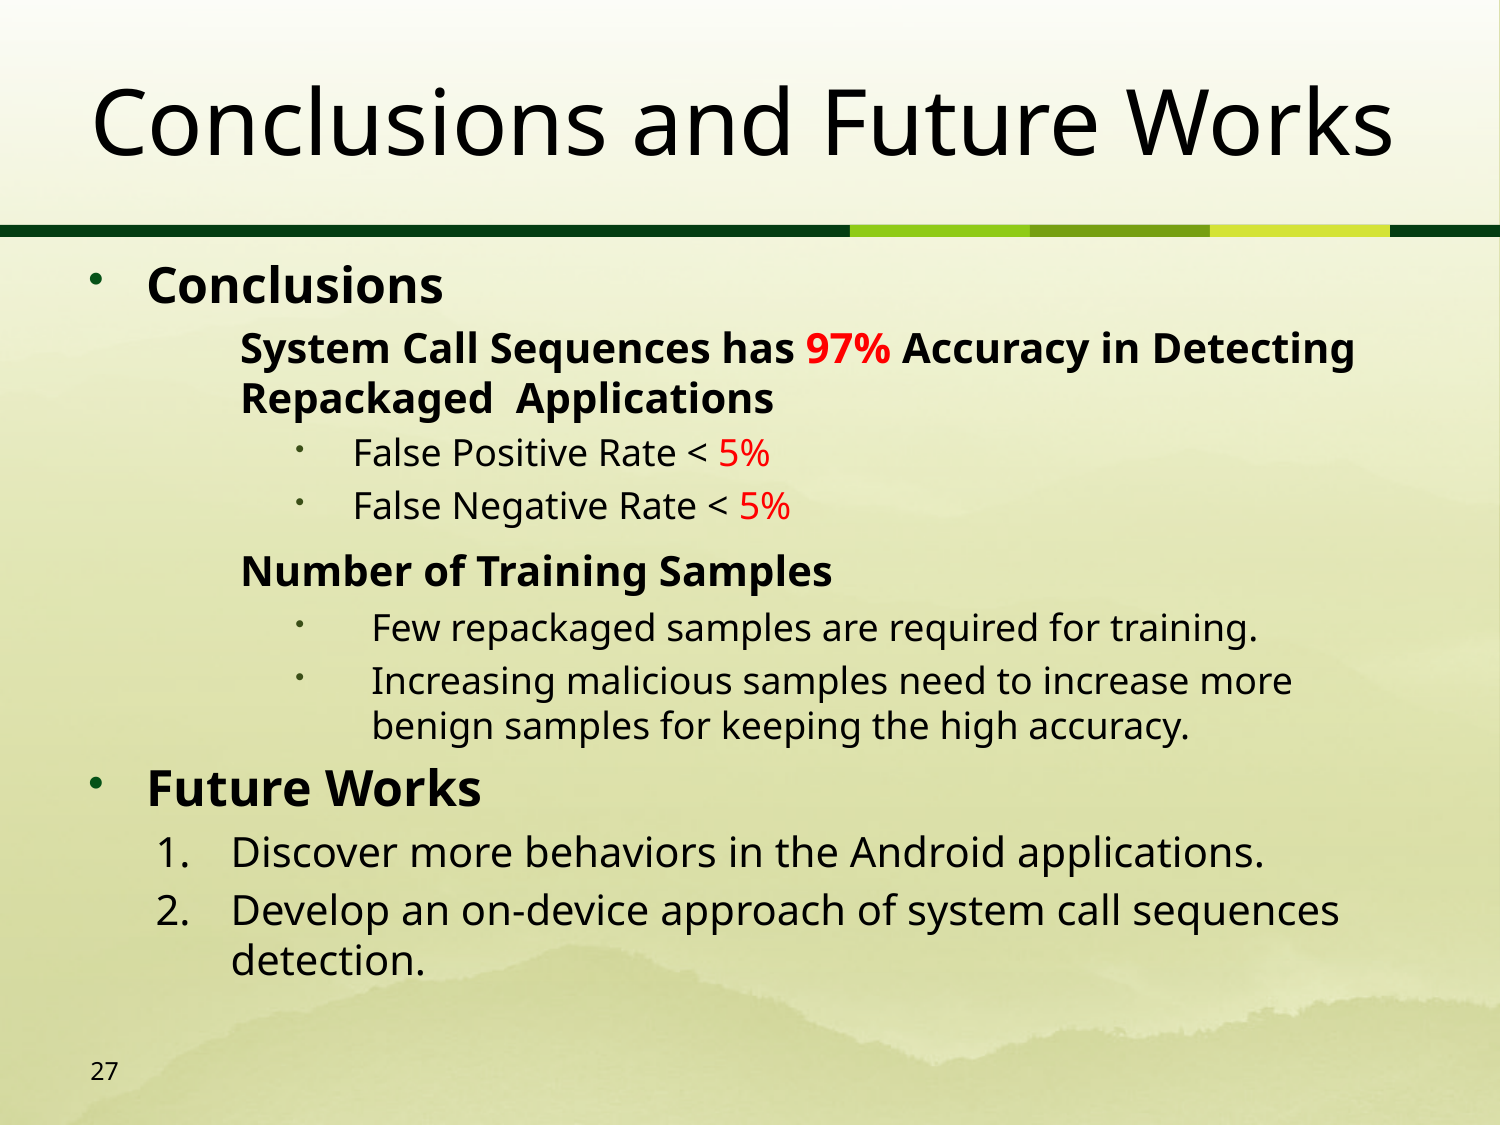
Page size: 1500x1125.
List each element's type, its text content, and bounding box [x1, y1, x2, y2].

slide_number 27 [75, 1042, 426, 1103]
text_box Conclusions System Call Sequences has 97% Accuracy in Detecting Repackaged Applications False Positive Rate < 5% False Negative Rate < 5% Number of Training Samples Few repackaged samples are required for training. Increasing malicious samples need to increase more benign samples for keeping the high accuracy. Future Works Discover more behaviors in the Android applications. Develop an on-device approach of system call sequences detection. [74, 245, 1425, 1005]
title Conclusions and Future Works [75, 24, 1425, 213]
